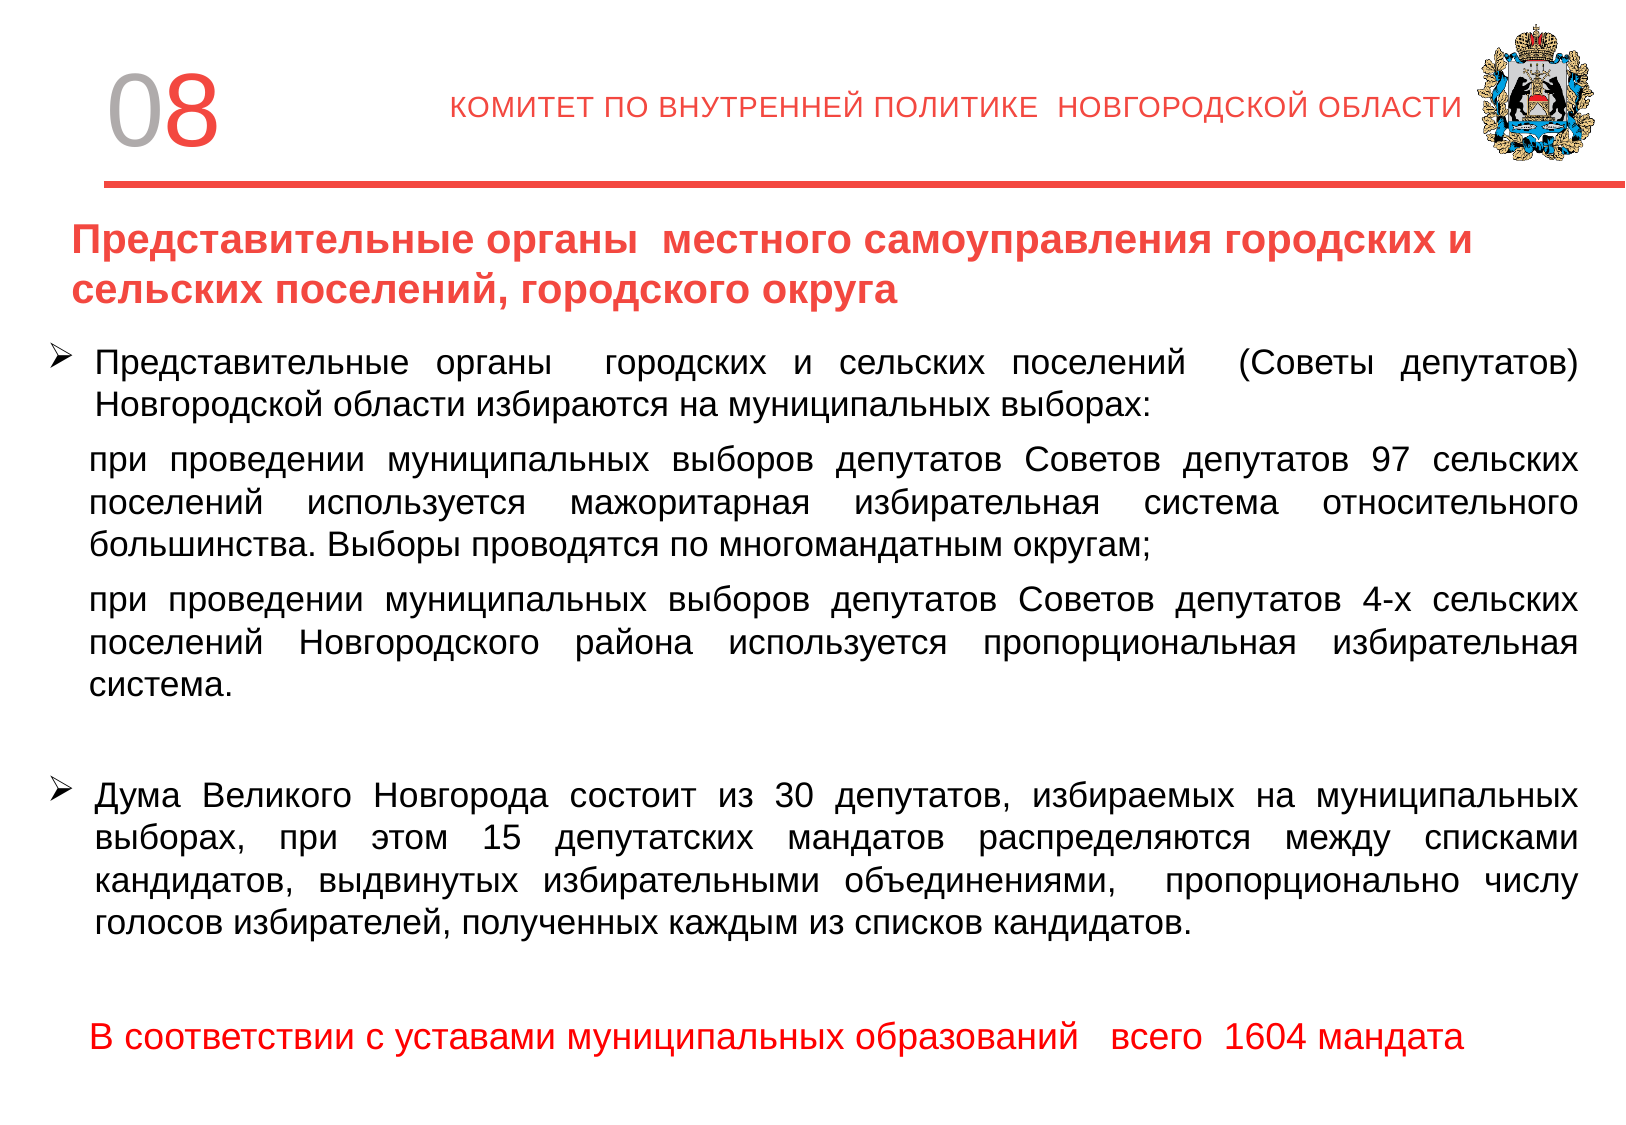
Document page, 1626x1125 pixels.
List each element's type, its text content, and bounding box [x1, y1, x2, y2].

text_box Представительные органы городских и сельских поселений (Советы депутатов) Новгородской области избираются на муниципальных выборах: при проведении муниципальных выборов депутатов Советов депутатов 97 сельских поселений используется мажоритарная избирательная система относительного большинства. Выборы проводятся по многомандатным округам; при проведении муниципальных выборов депутатов Советов депутатов 4-х сельских поселений Новгородского района используется пропорциональная избирательная система. Дума Великого Новгорода состоит из 30 депутатов, избираемых на муниципальных выборах, при этом 15 депутатских мандатов распределяются между списками кандидатов, выдвинутых избирательными объединениями, пропорционально числу голосов избирателей, полученных каждым из списков кандидатов. В соответствии с уставами муниципальных образований всего 1604 мандата [32, 331, 1595, 1122]
text_box КОМИТЕТ ПО ВНУТРЕННЕЙ ПОЛИТИКЕ НОВГОРОДСКОЙ ОБЛАСТИ [434, 84, 1472, 129]
text_box Представительные органы местного самоуправления городских и сельских поселений, городского округа [56, 204, 1595, 319]
picture [1477, 24, 1595, 161]
text_box 08 [103, 42, 286, 170]
